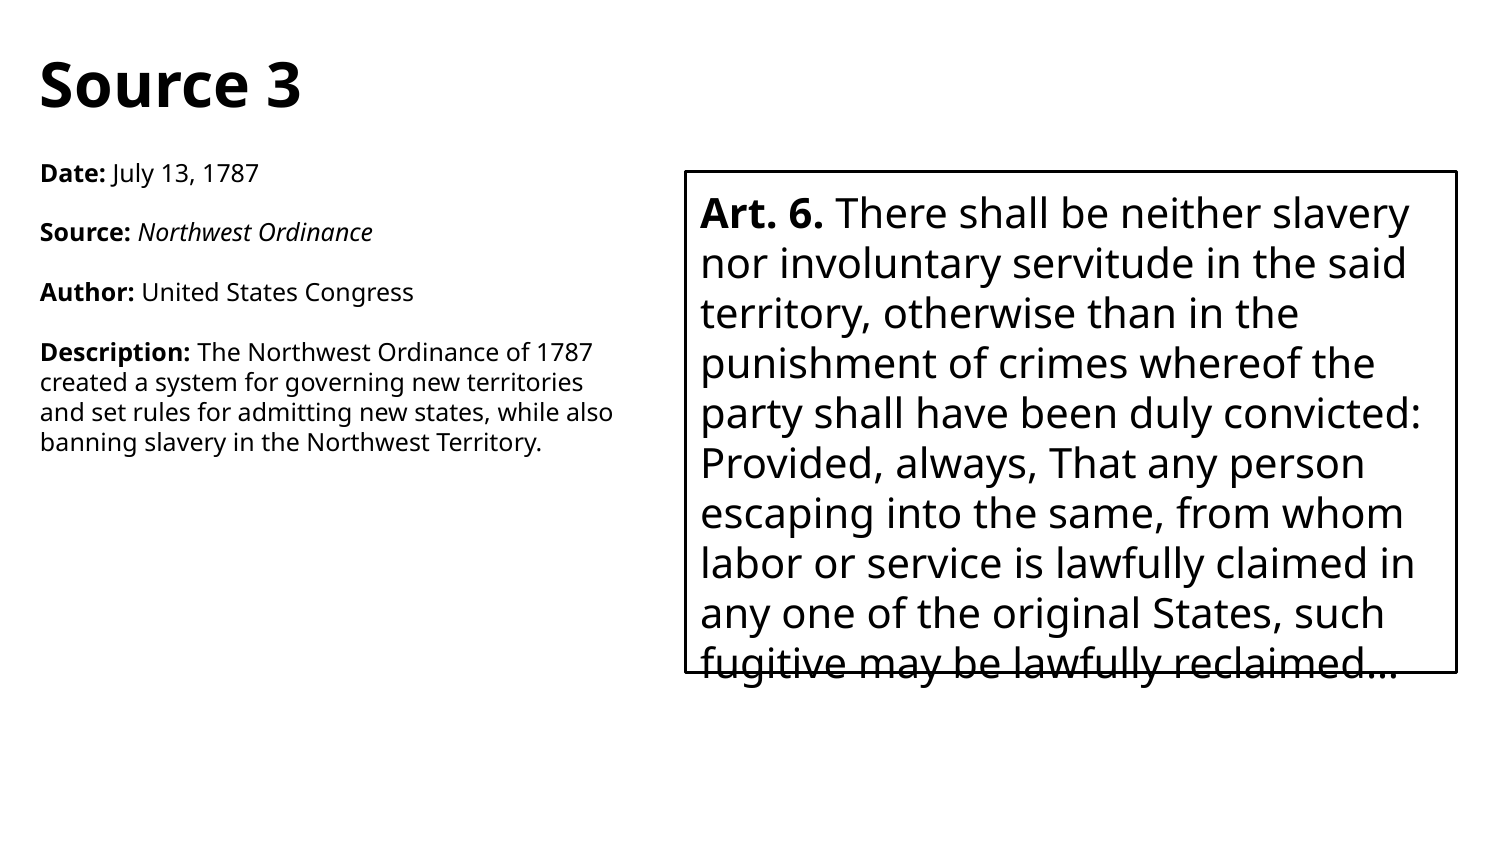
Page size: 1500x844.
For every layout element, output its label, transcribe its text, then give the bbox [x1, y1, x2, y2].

text_box Source 3 Date: July 13, 1787 Source: Northwest Ordinance Author: United States Congress Description: The Northwest Ordinance of 1787 created a system for governing new territories and set rules for admitting new states, while also banning slavery in the Northwest Territory. [24, 29, 636, 749]
text_box Art. 6. There shall be neither slavery nor involuntary servitude in the said territory, otherwise than in the punishment of crimes whereof the party shall have been duly convicted: Provided, always, That any person escaping into the same, from whom labor or service is lawfully claimed in any one of the original States, such fugitive may be lawfully reclaimed… [685, 171, 1457, 673]
